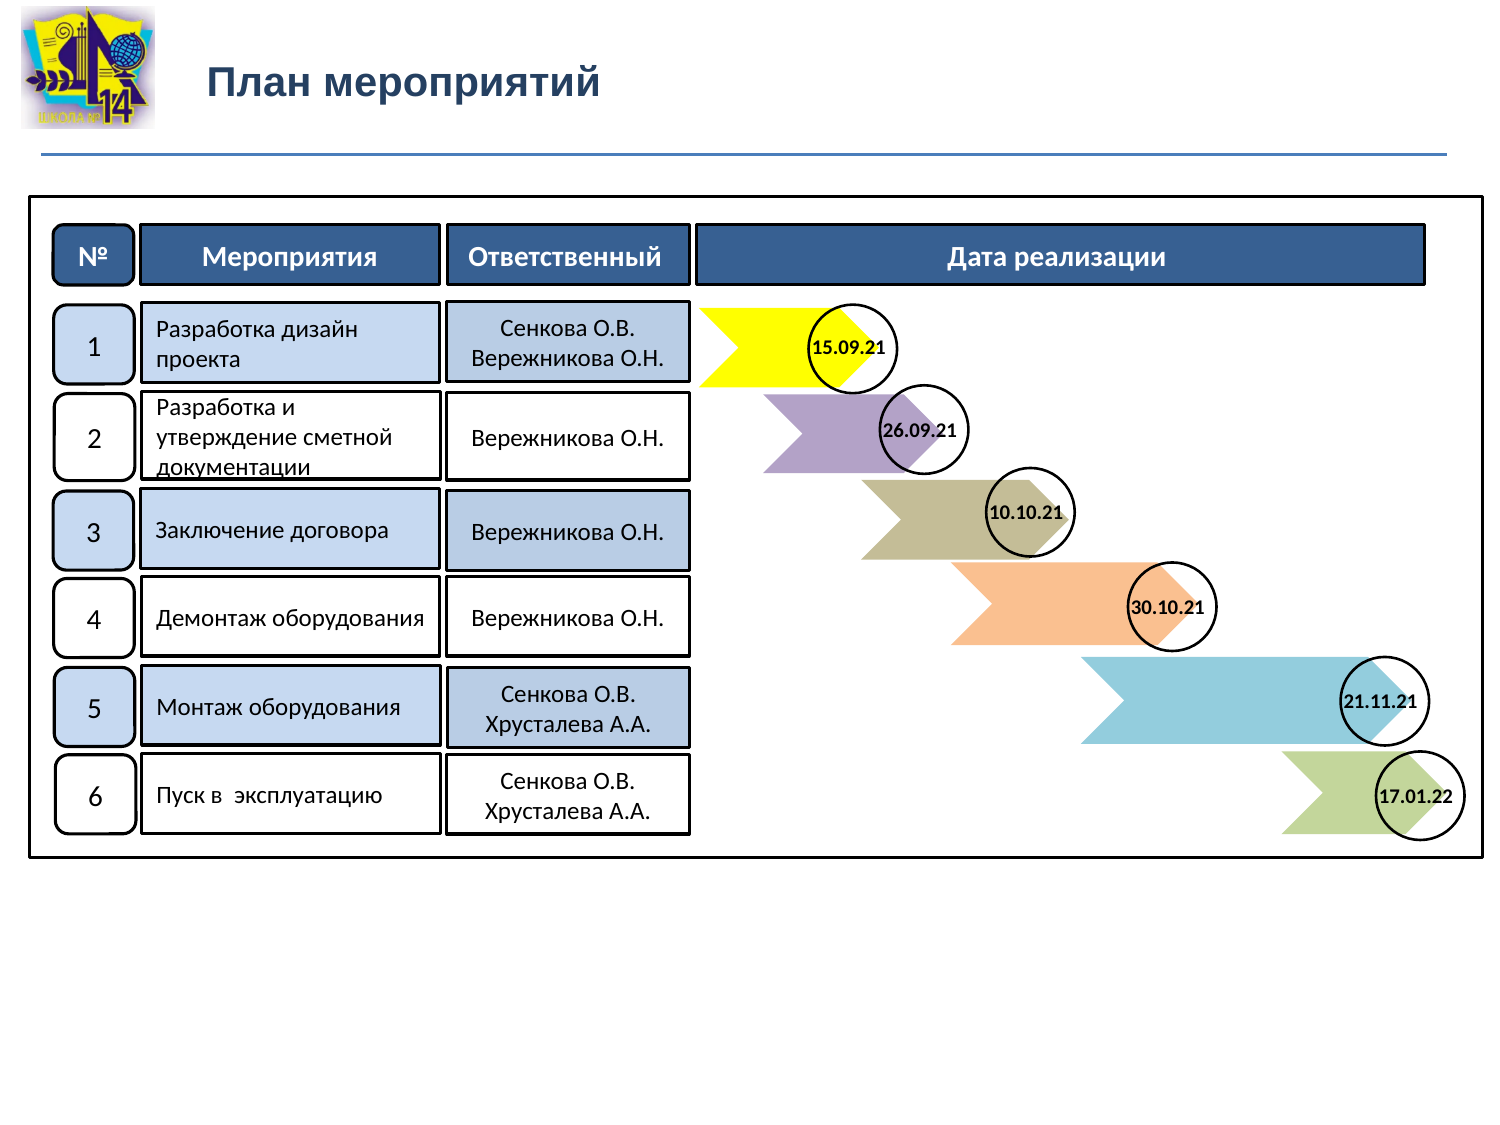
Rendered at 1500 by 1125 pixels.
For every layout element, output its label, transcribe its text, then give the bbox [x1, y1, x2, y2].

text_box План мероприятий [206, 54, 656, 105]
picture [21, 6, 156, 129]
text_box [27, 194, 1484, 860]
